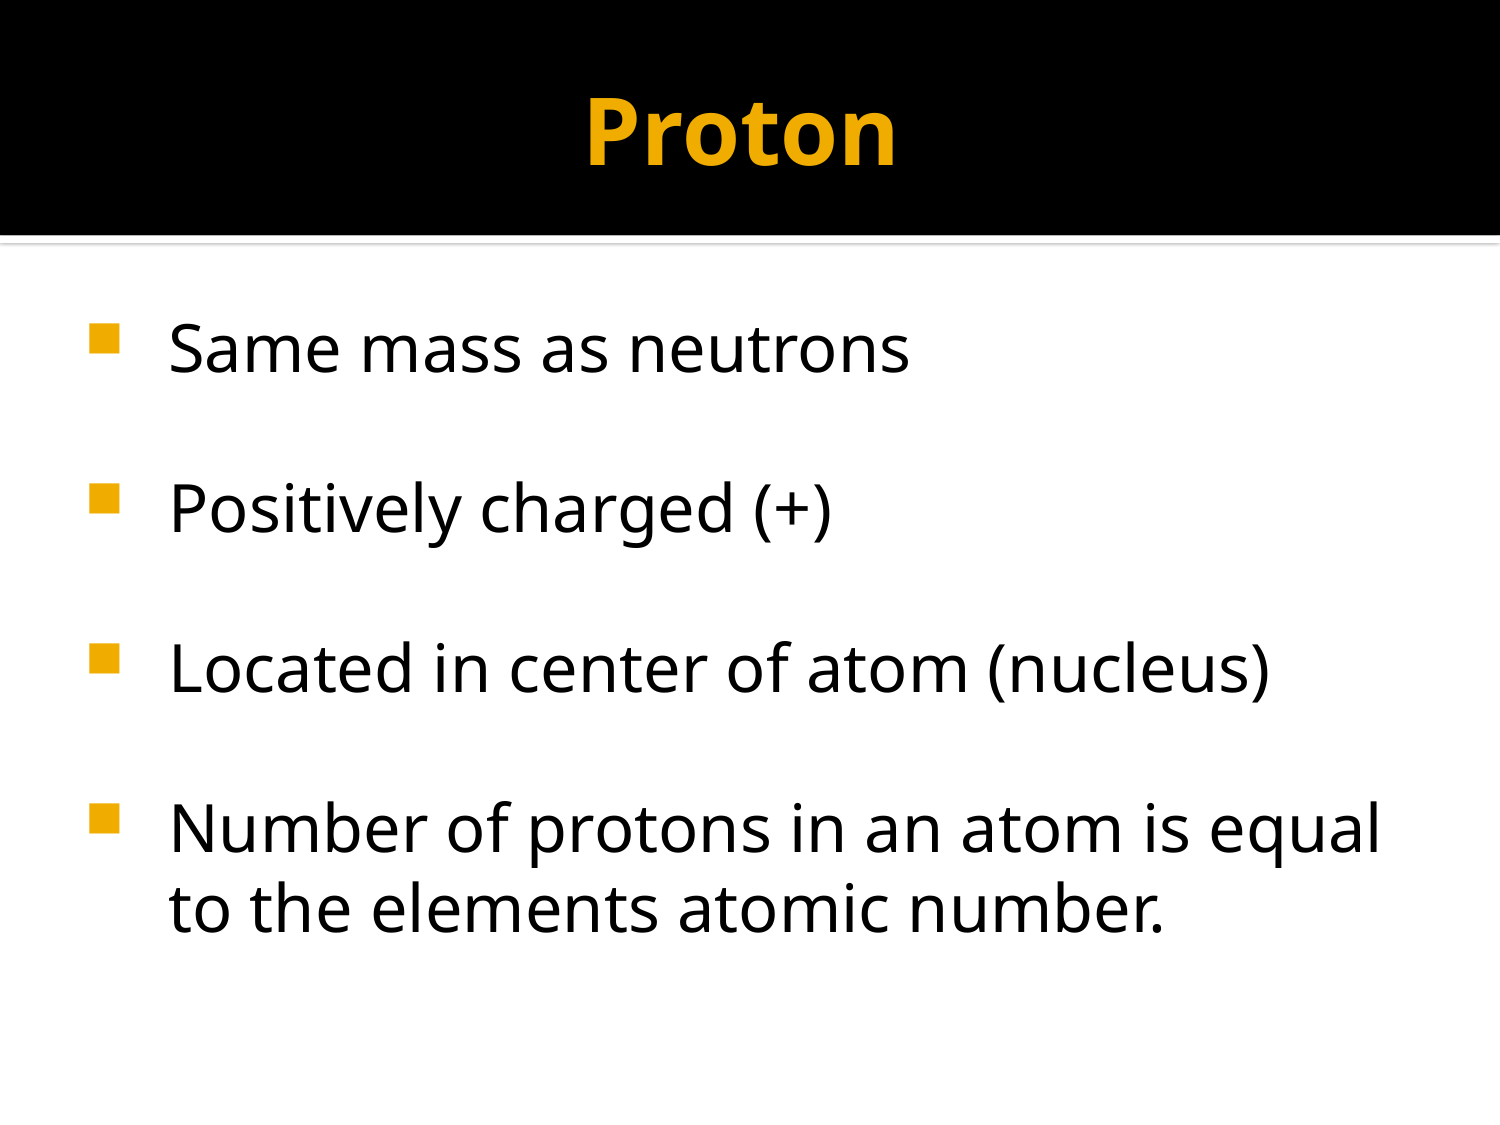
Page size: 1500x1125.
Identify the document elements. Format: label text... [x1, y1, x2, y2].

title Proton [75, 25, 1425, 231]
list Same mass as neutrons Positively charged (+) Located in center of atom (nucleus) Number of protons in an atom is equal to the elements atomic number. [75, 291, 1425, 1050]
